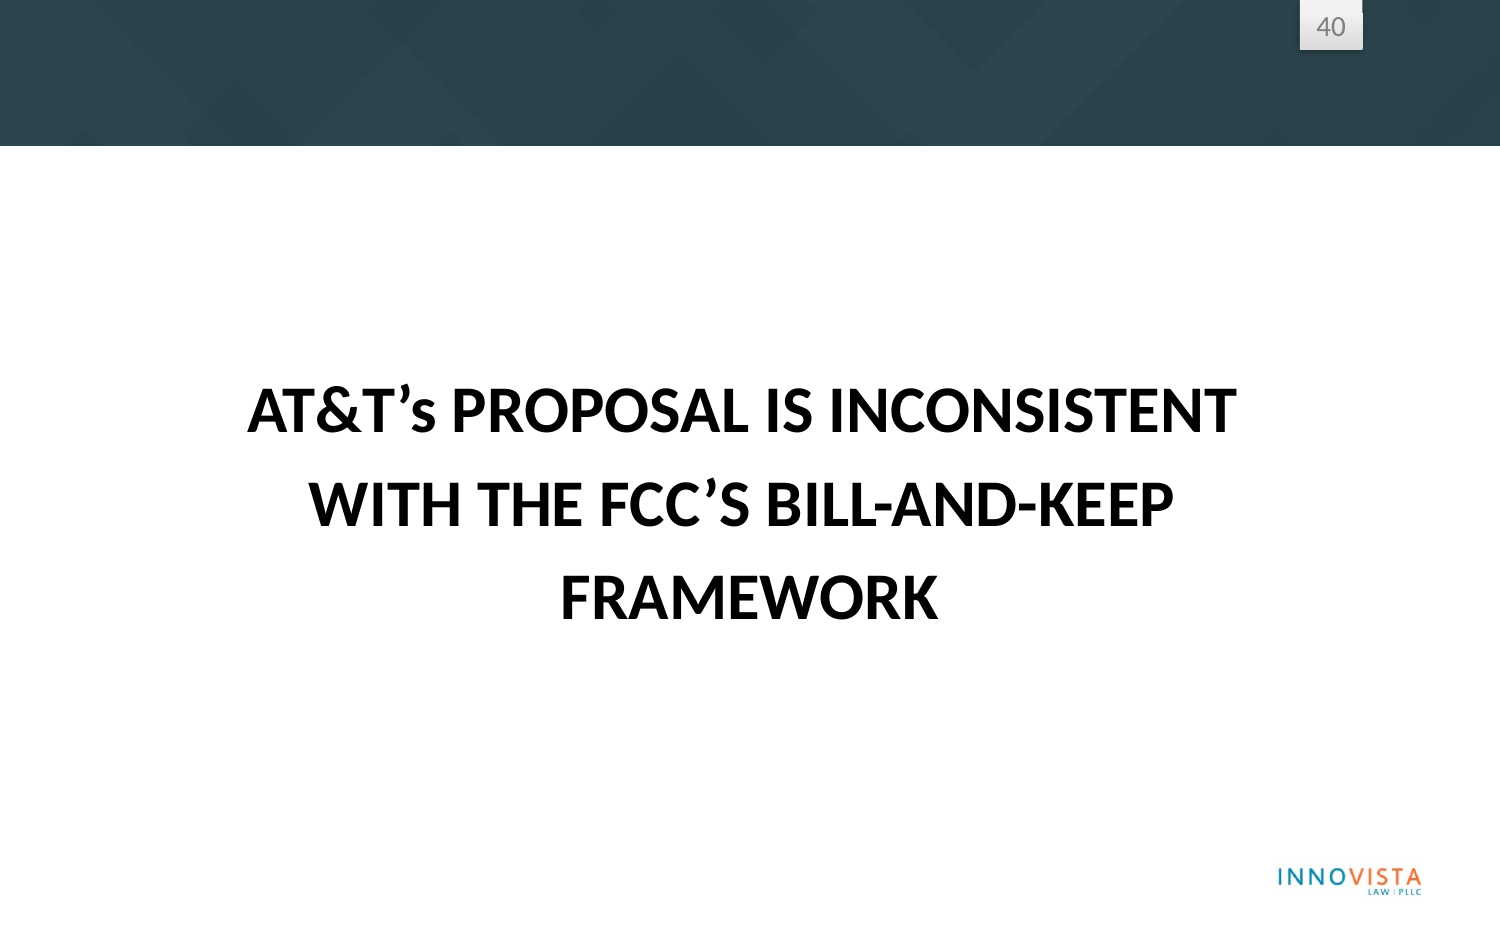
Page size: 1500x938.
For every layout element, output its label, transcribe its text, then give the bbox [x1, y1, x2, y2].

picture [1275, 862, 1425, 897]
picture [0, 0, 1500, 146]
list AT&T’s PROPOSAL IS INCONSISTENT WITH THE FCC’S BILL-AND-KEEP FRAMEWORK [75, 218, 1425, 838]
